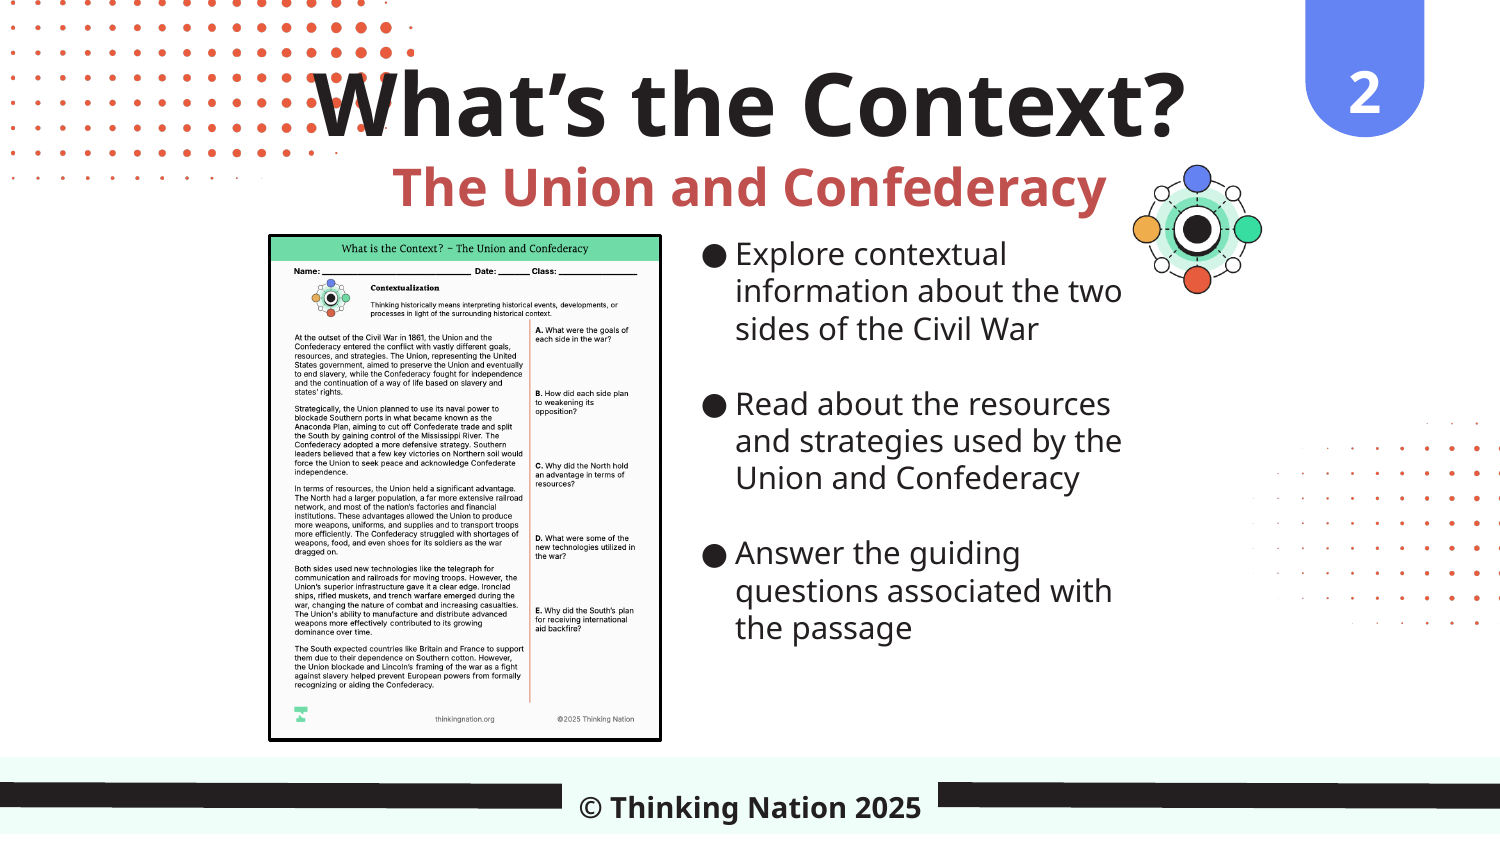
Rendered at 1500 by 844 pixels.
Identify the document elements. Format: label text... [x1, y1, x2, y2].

text_box [1228, 421, 1500, 626]
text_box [0, 756, 1500, 835]
text_box [0, 0, 415, 180]
text_box What’s the Context? The Union and Confederacy [101, 48, 1399, 217]
picture [270, 236, 660, 739]
picture [1112, 144, 1282, 315]
text_box Explore contextual information about the two sides of the Civil War Read about the resources and strategies used by the Union and Confederacy Answer the guiding questions associated with the passage [697, 234, 1153, 647]
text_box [1300, 0, 1430, 138]
